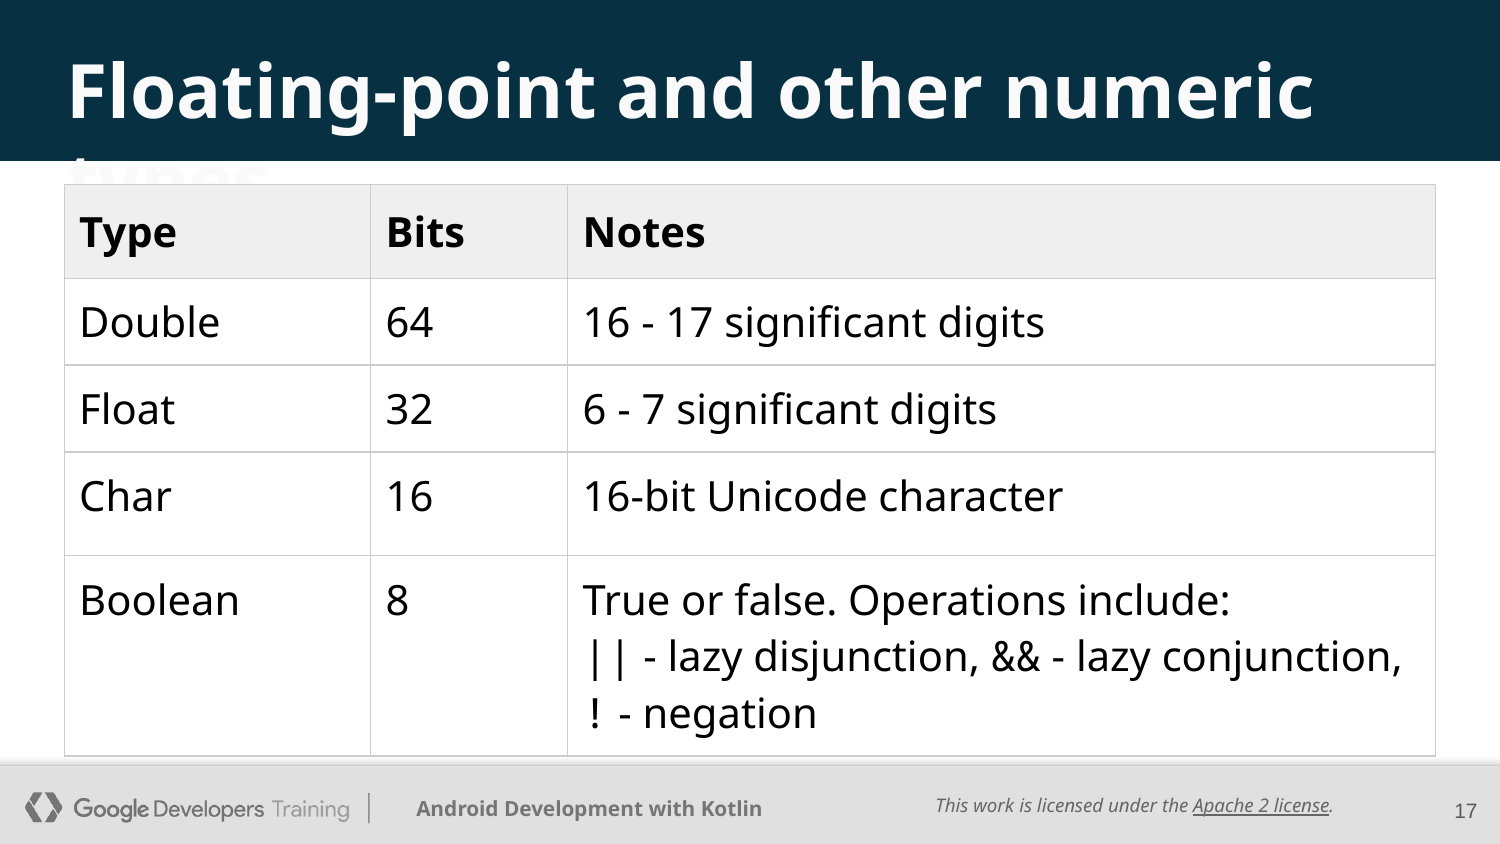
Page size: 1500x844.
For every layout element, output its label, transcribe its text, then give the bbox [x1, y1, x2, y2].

table_cell 8 [371, 556, 567, 755]
slide_number ‹#› [1402, 777, 1493, 842]
table_cell Char [65, 453, 370, 555]
table_cell 64 [371, 279, 567, 364]
table_cell 16-bit Unicode character [568, 453, 1435, 555]
table_cell 6 - 7 significant digits [568, 366, 1435, 451]
table_header Type [65, 185, 370, 278]
table_header Notes [568, 185, 1435, 278]
table_cell 16 [371, 453, 567, 555]
table_cell Boolean [65, 556, 370, 755]
table_cell 16 - 17 significant digits [568, 279, 1435, 364]
title Floating-point and other numeric types [51, 28, 1449, 122]
picture [0, 161, 1500, 844]
table_cell Double [65, 279, 370, 364]
table_cell Float [65, 366, 370, 451]
table_cell 32 [371, 366, 567, 451]
table_cell True or false. Operations include: || - lazy disjunction, && - lazy conjunction, ! - negation [568, 556, 1435, 755]
table_header Bits [371, 185, 567, 278]
